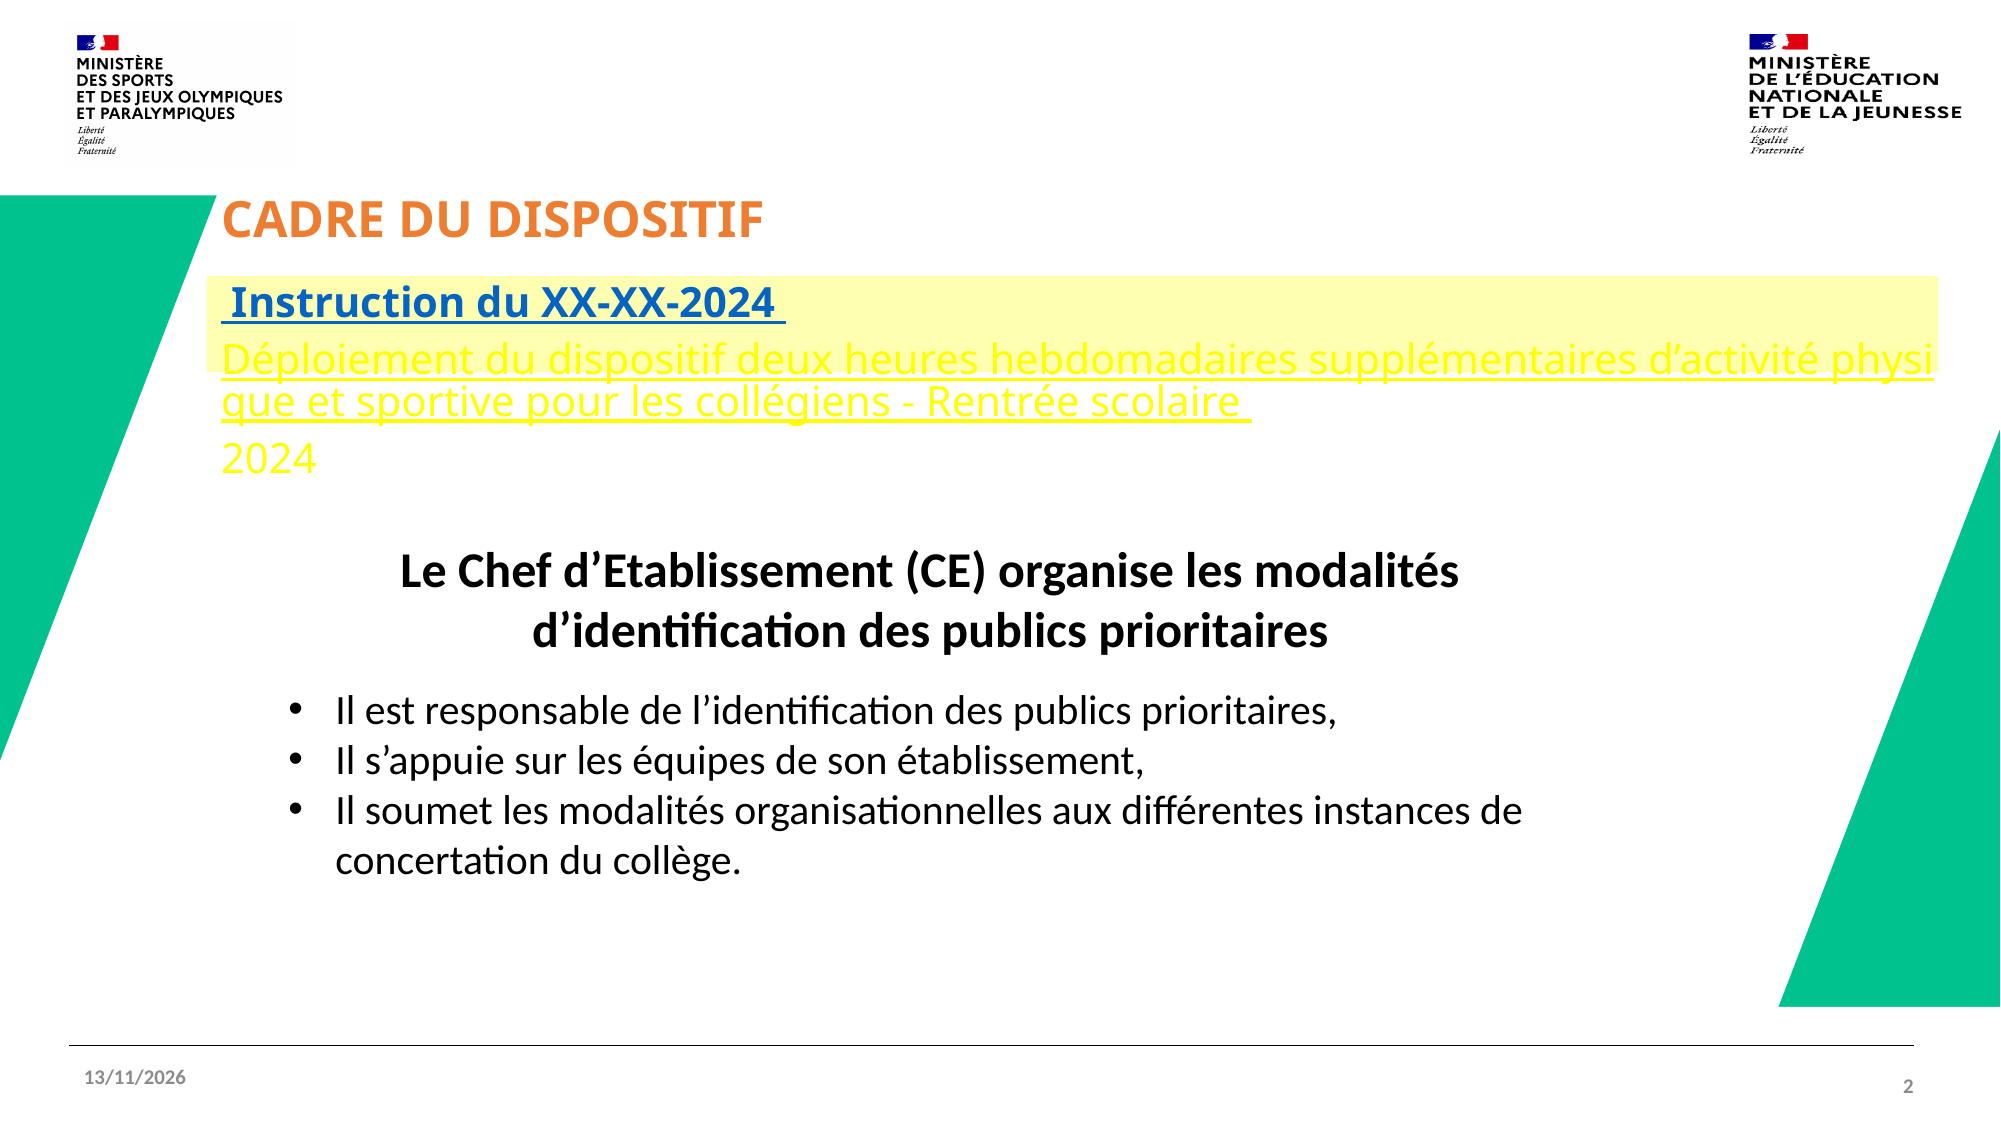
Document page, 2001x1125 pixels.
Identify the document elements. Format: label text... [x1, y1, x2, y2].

text_box Le Chef d’Etablissement (CE) organise les modalités d’identification des publics prioritaires Il est responsable de l’identification des publics prioritaires, Il s’appuie sur les équipes de son établissement, Il soumet les modalités organisationnelles aux différentes instances de concertation du collège. [273, 440, 1588, 1125]
picture [62, 20, 297, 169]
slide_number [69, 1046, 273, 1107]
picture [1749, 34, 1963, 155]
title Cadre du dispositif [206, 177, 1619, 266]
text_box Instruction du XX-XX-2024 Déploiement du dispositif deux heures hebdomadaires supplémentaires d’activité physique et sportive pour les collégiens - Rentrée scolaire 2024 [206, 275, 1939, 373]
slide_number 2 [1618, 1046, 1914, 1125]
